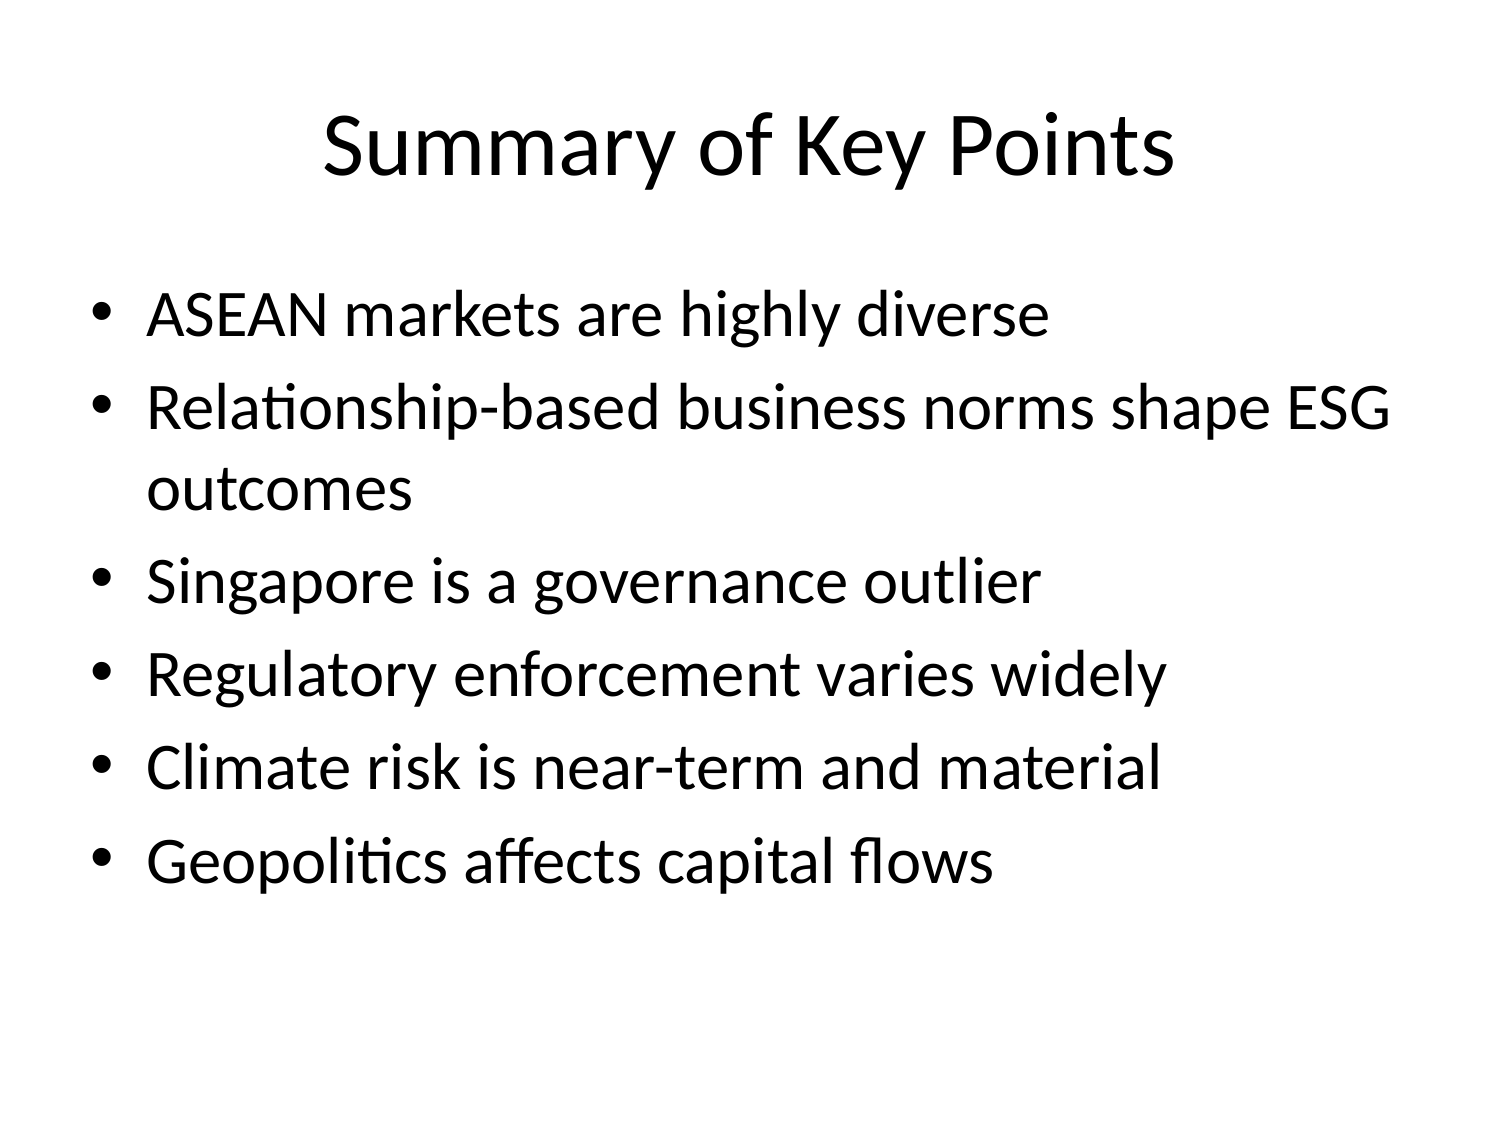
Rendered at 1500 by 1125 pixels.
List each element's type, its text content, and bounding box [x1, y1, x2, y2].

title Summary of Key Points [75, 45, 1425, 233]
list ASEAN markets are highly diverse Relationship-based business norms shape ESG outcomes Singapore is a governance outlier Regulatory enforcement varies widely Climate risk is near-term and material Geopolitics affects capital flows [75, 262, 1425, 1005]
